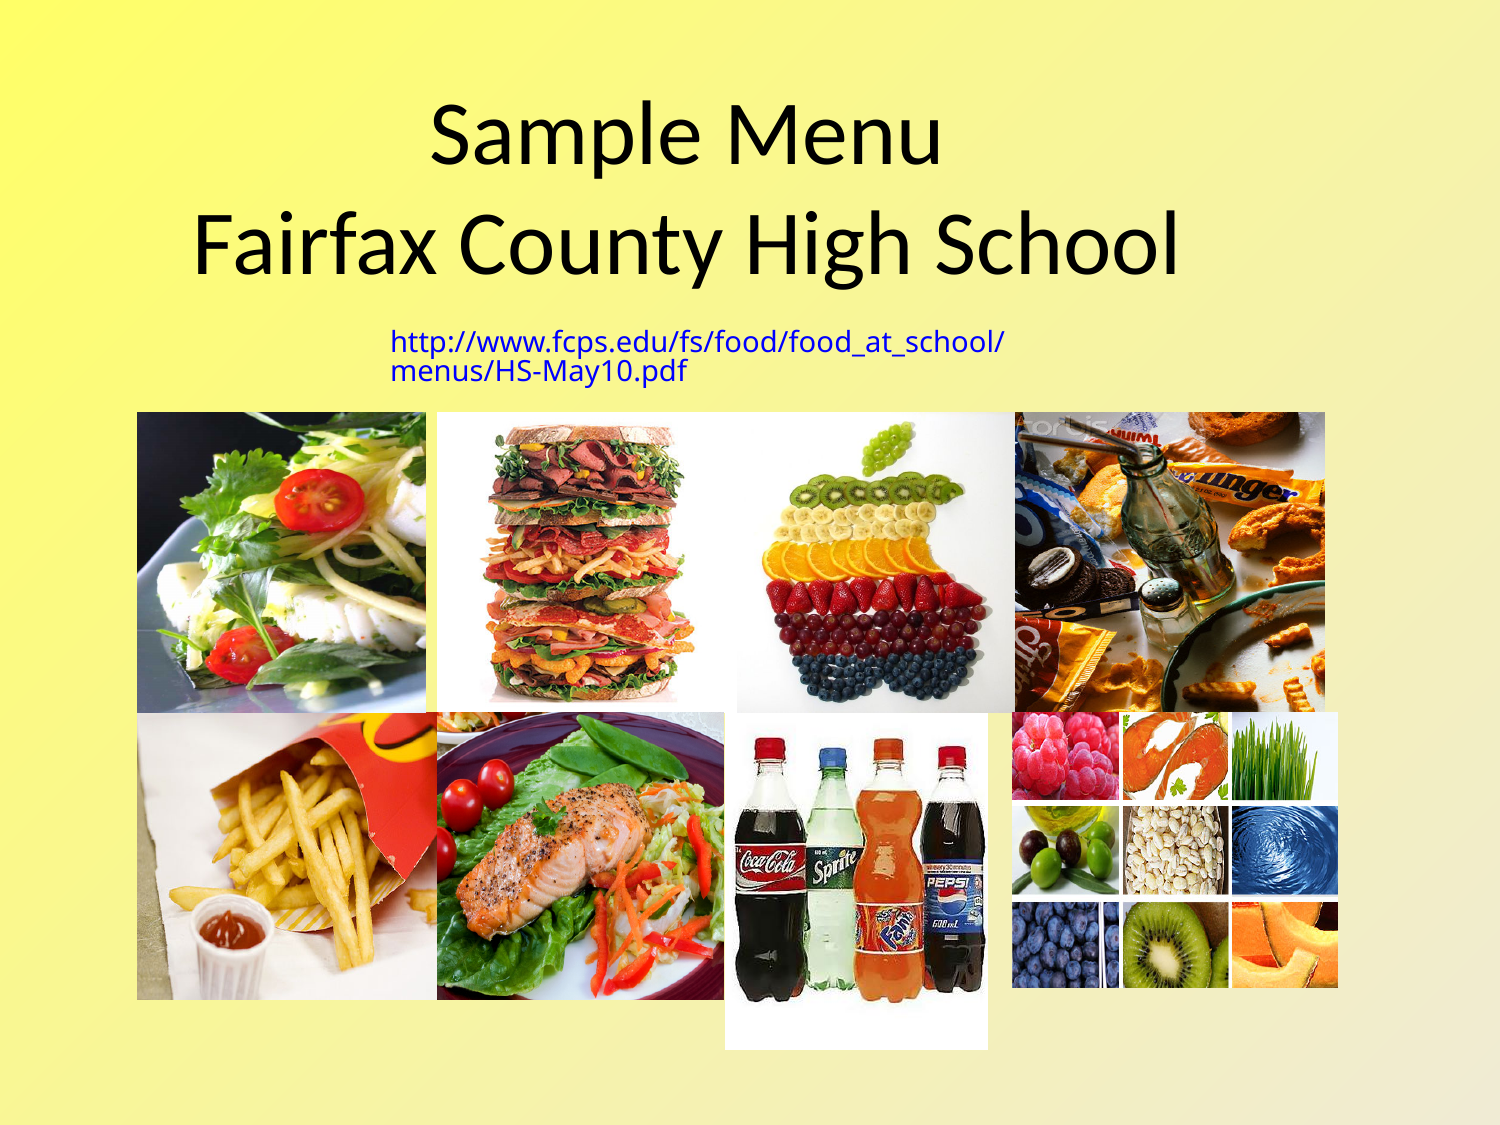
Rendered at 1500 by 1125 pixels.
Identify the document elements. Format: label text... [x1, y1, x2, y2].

title Sample Menu Fairfax County High School [50, 62, 1325, 304]
text_box http://www.fcps.edu/fs/food/food_at_school/menus/HS-May10.pdf [374, 315, 1038, 371]
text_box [137, 412, 1338, 1051]
